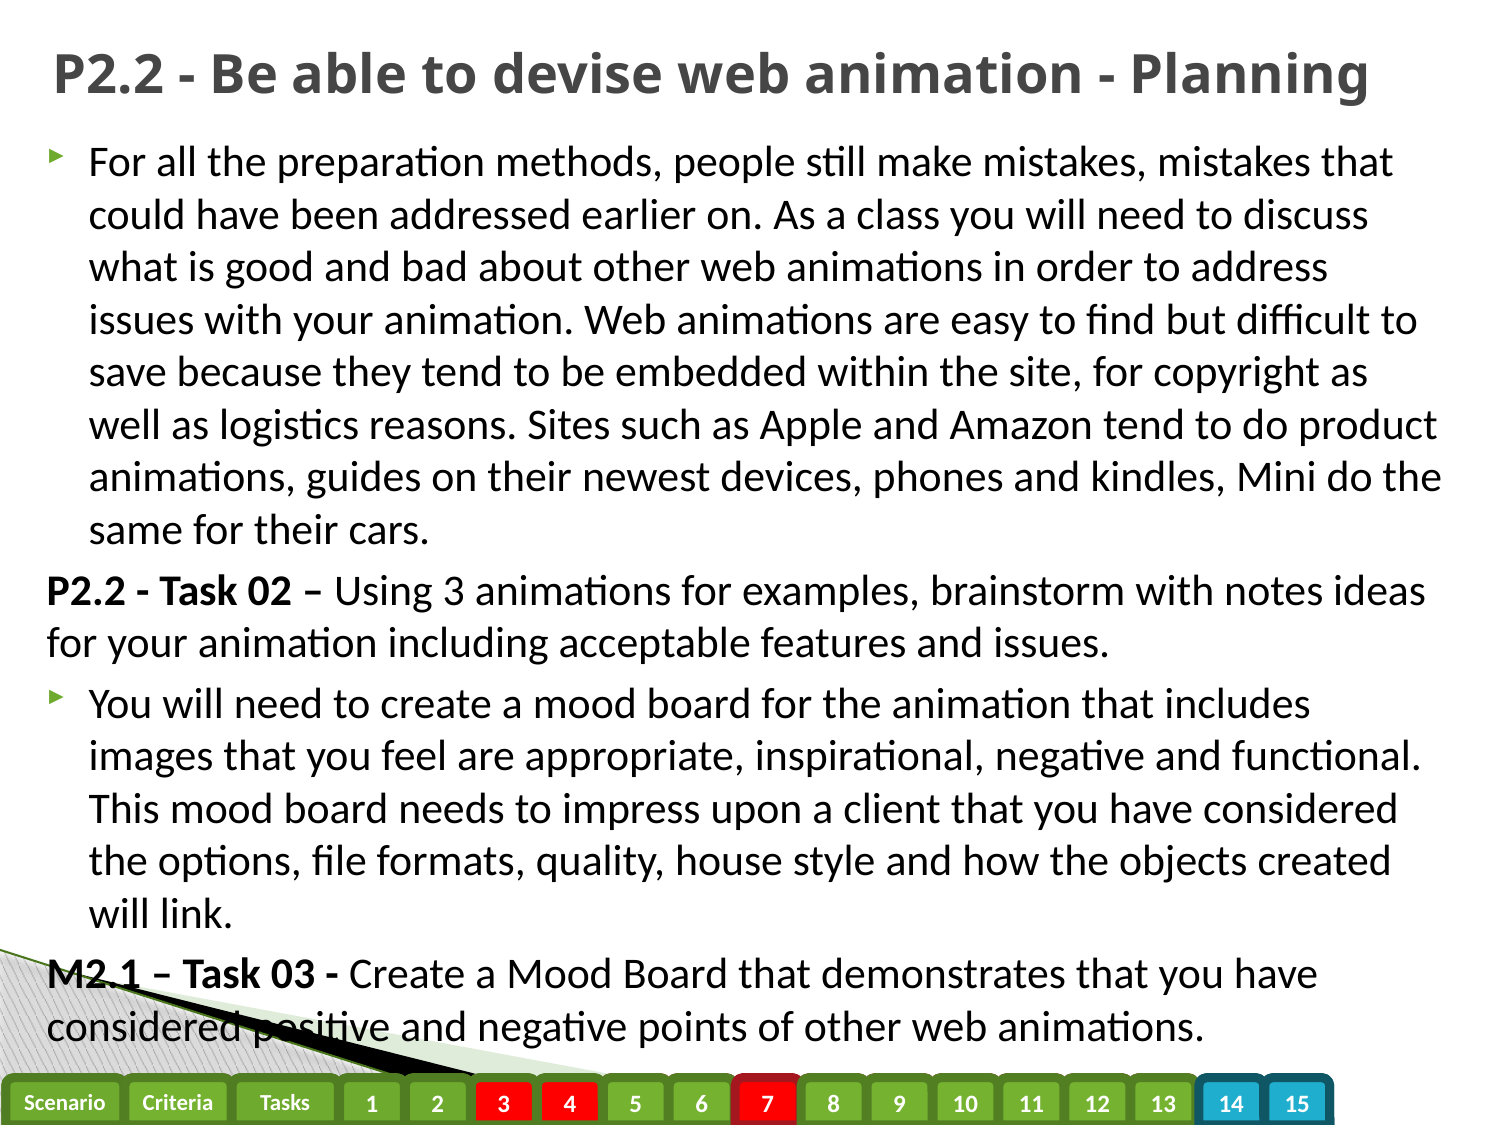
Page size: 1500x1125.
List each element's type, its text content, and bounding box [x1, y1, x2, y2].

list For all the preparation methods, people still make mistakes, mistakes that could have been addressed earlier on. As a class you will need to discuss what is good and bad about other web animations in order to address issues with your animation. Web animations are easy to find but difficult to save because they tend to be embedded within the site, for copyright as well as logistics reasons. Sites such as Apple and Amazon tend to do product animations, guides on their newest devices, phones and kindles, Mini do the same for their cars. P2.2 - Task 02 – Using 3 animations for examples, brainstorm with notes ideas for your animation including acceptable features and issues. You will need to create a mood board for the animation that includes images that you feel are appropriate, inspirational, negative and functional. This mood board needs to impress upon a client that you have considered the options, file formats, quality, house style and how the objects created will link. M2.1 – Task 03 - Create a Mood Board that demonstrates that you have considered positive and negative points of other web animations. [29, 125, 1459, 1047]
title P2.2 - Be able to devise web animation - Planning [37, 19, 1471, 126]
